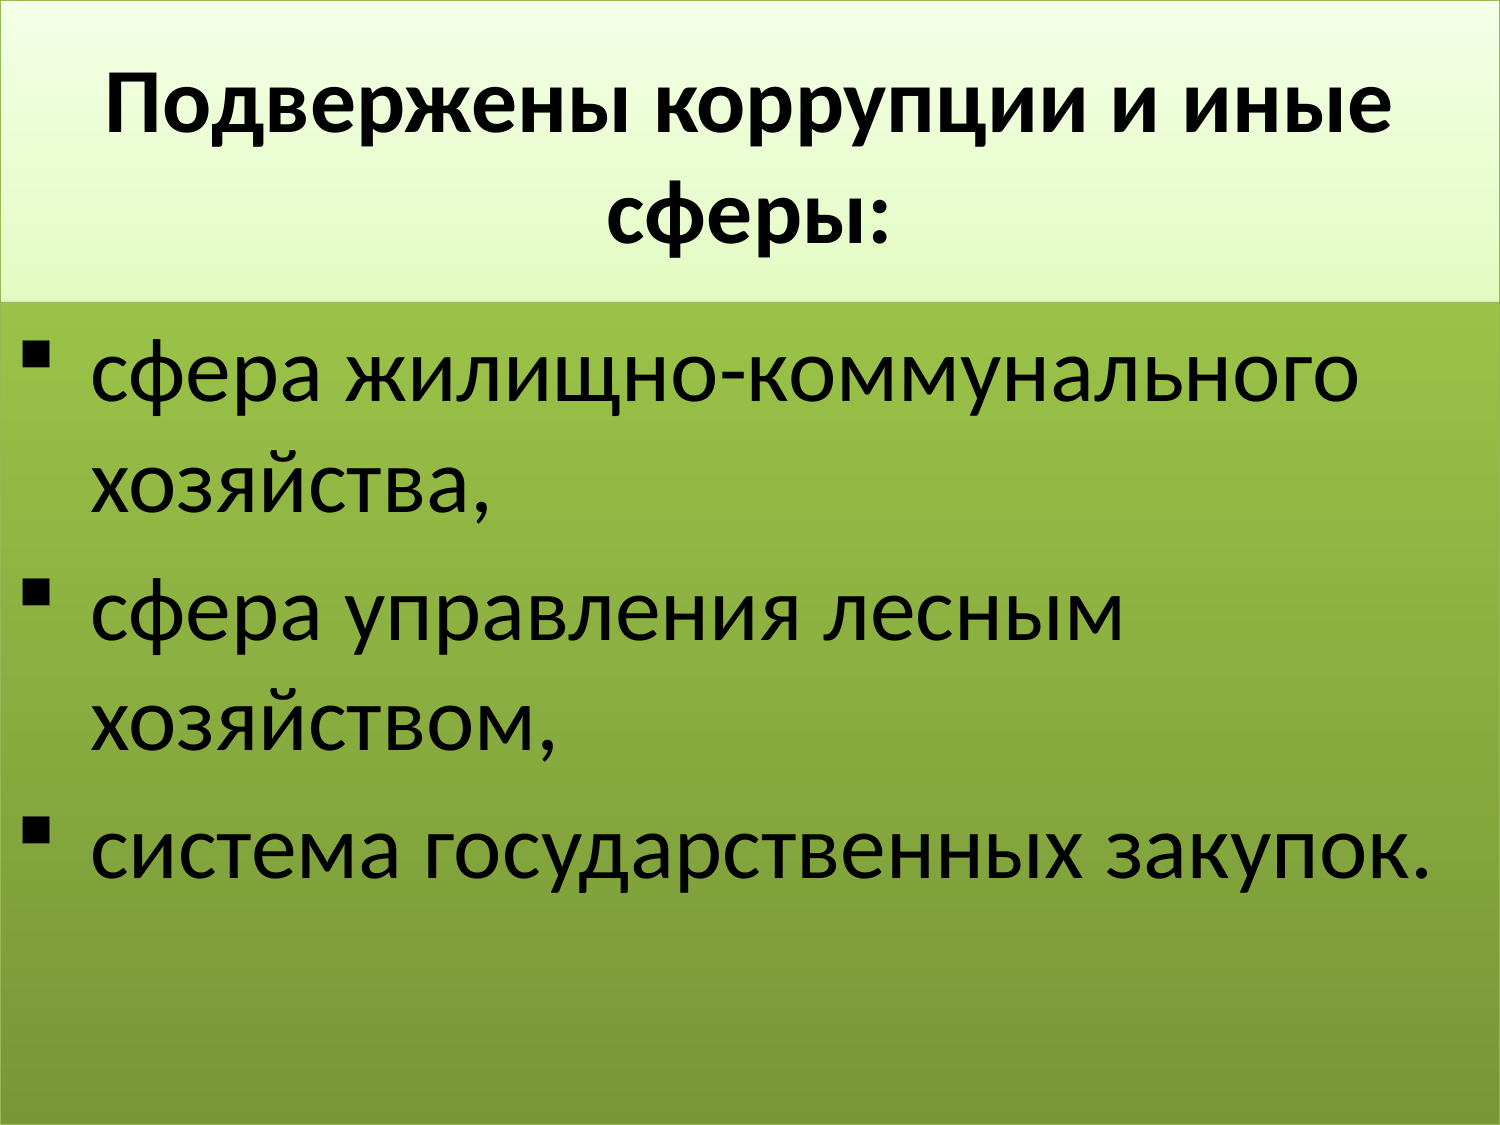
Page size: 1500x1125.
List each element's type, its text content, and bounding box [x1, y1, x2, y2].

subtitle сфера жилищно-коммунального хозяйства, сфера управления лесным хозяйством, система государственных закупок. [0, 302, 1500, 1125]
title Подвержены коррупции и иные сферы: [0, 0, 1500, 302]
